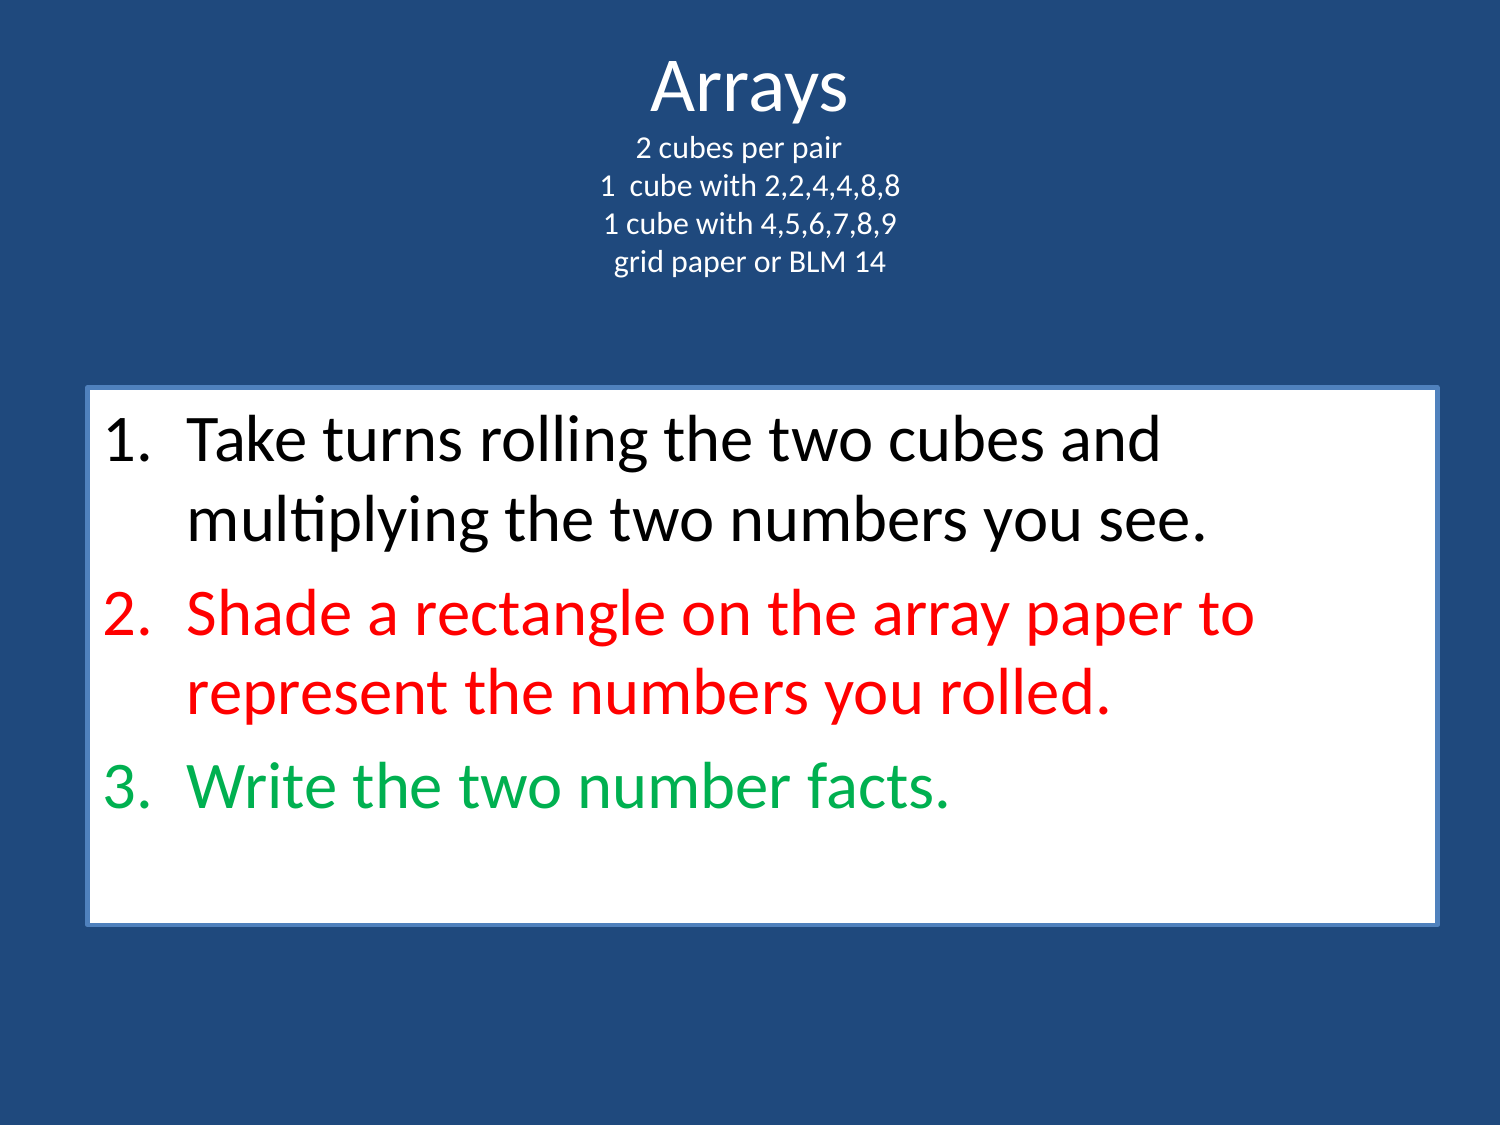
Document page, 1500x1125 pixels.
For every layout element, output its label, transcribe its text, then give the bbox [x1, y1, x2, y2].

title Arrays 2 cubes per pair 1 cube with 2,2,4,4,8,8 1 cube with 4,5,6,7,8,9 grid paper or BLM 14 [75, 24, 1425, 288]
list Take turns rolling the two cubes and multiplying the two numbers you see. Shade a rectangle on the array paper to represent the numbers you rolled. Write the two number facts. [85, 385, 1440, 927]
